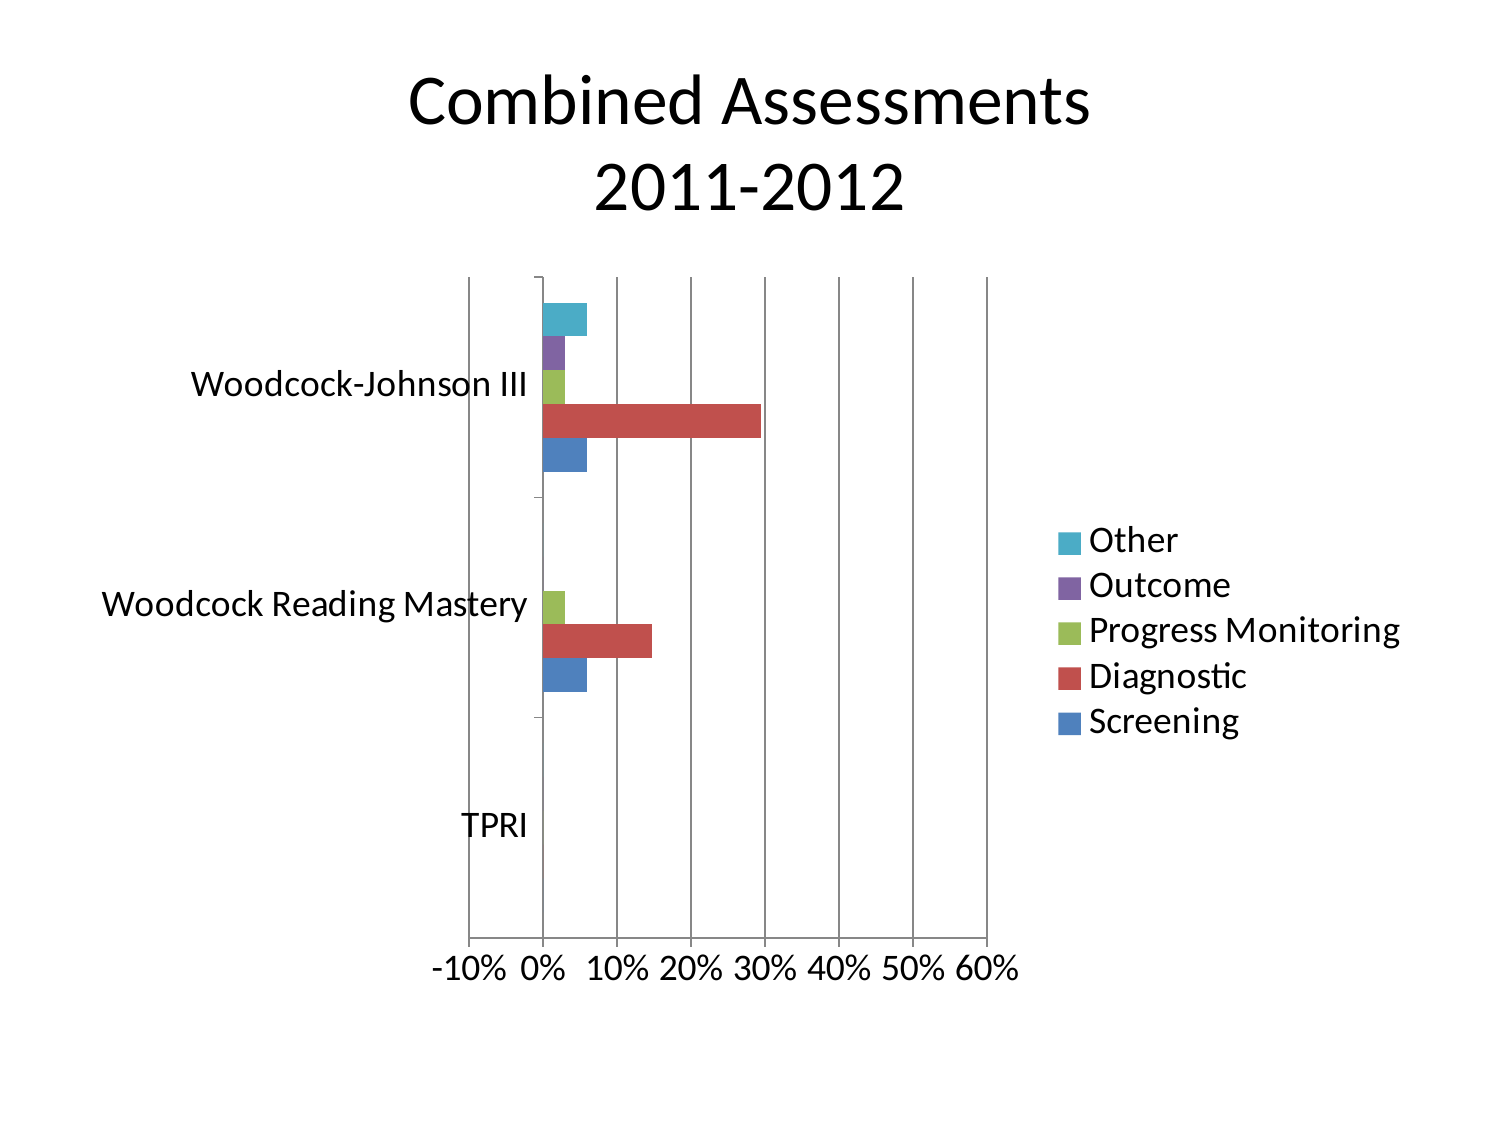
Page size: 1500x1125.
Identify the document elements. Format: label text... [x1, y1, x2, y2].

title Combined Assessments 2011-2012 [75, 45, 1425, 233]
chart [74, 262, 1426, 1006]
